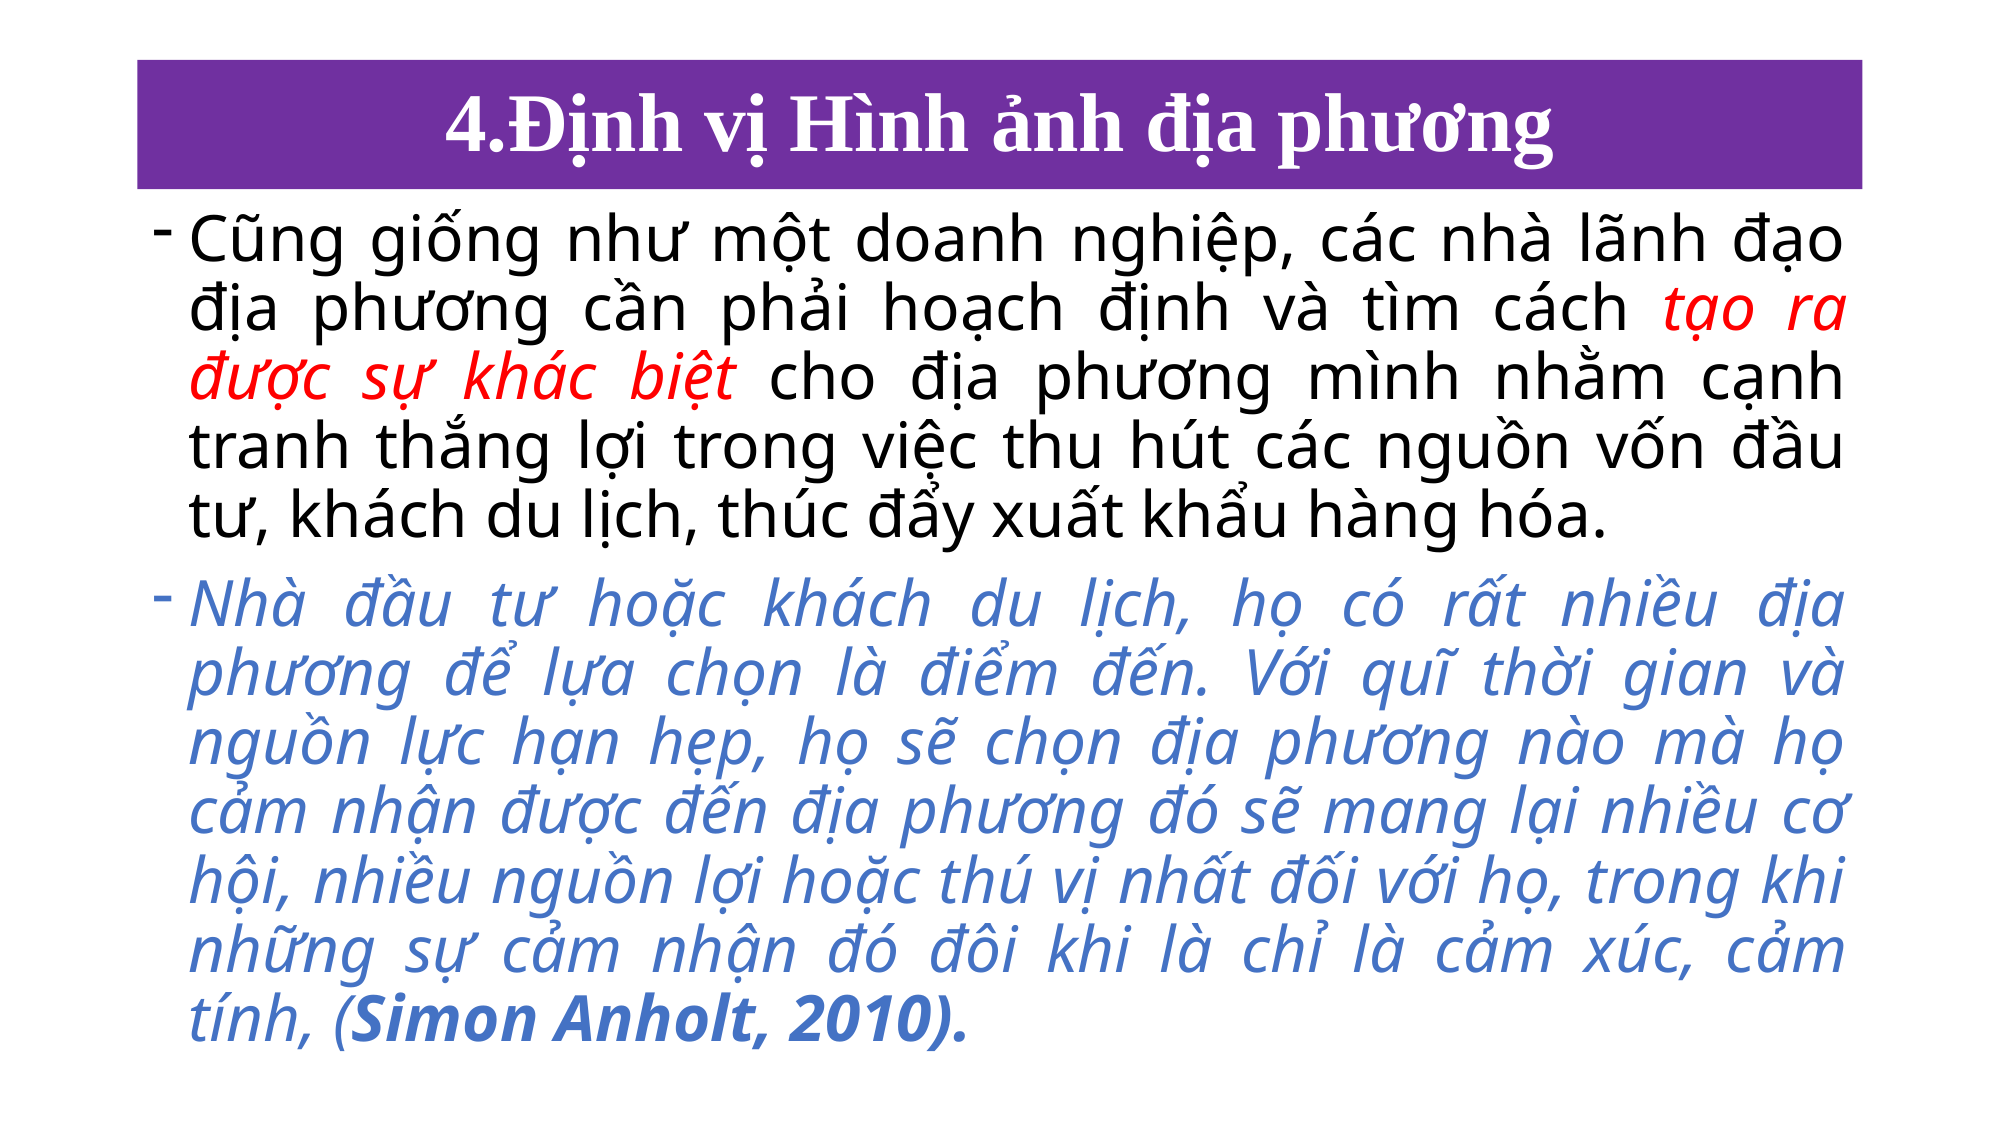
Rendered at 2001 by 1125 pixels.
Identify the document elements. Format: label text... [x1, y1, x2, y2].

list Cũng giống như một doanh nghiệp, các nhà lãnh đạo địa phương cần phải hoạch định và tìm cách tạo ra được sự khác biệt cho địa phương mình nhằm cạnh tranh thắng lợi trong việc thu hút các nguồn vốn đầu tư, khách du lịch, thúc đẩy xuất khẩu hàng hóa. Nhà đầu tư hoặc khách du lịch, họ có rất nhiều địa phương để lựa chọn là điểm đến. Với quĩ thời gian và nguồn lực hạn hẹp, họ sẽ chọn địa phương nào mà họ cảm nhận được đến địa phương đó sẽ mang lại nhiều cơ hội, nhiều nguồn lợi hoặc thú vị nhất đối với họ, trong khi những sự cảm nhận đó đôi khi là chỉ là cảm xúc, cảm tính, (Simon Anholt, 2010). [137, 198, 1863, 1076]
title 4.Định vị Hình ảnh địa phương [137, 59, 1863, 190]
